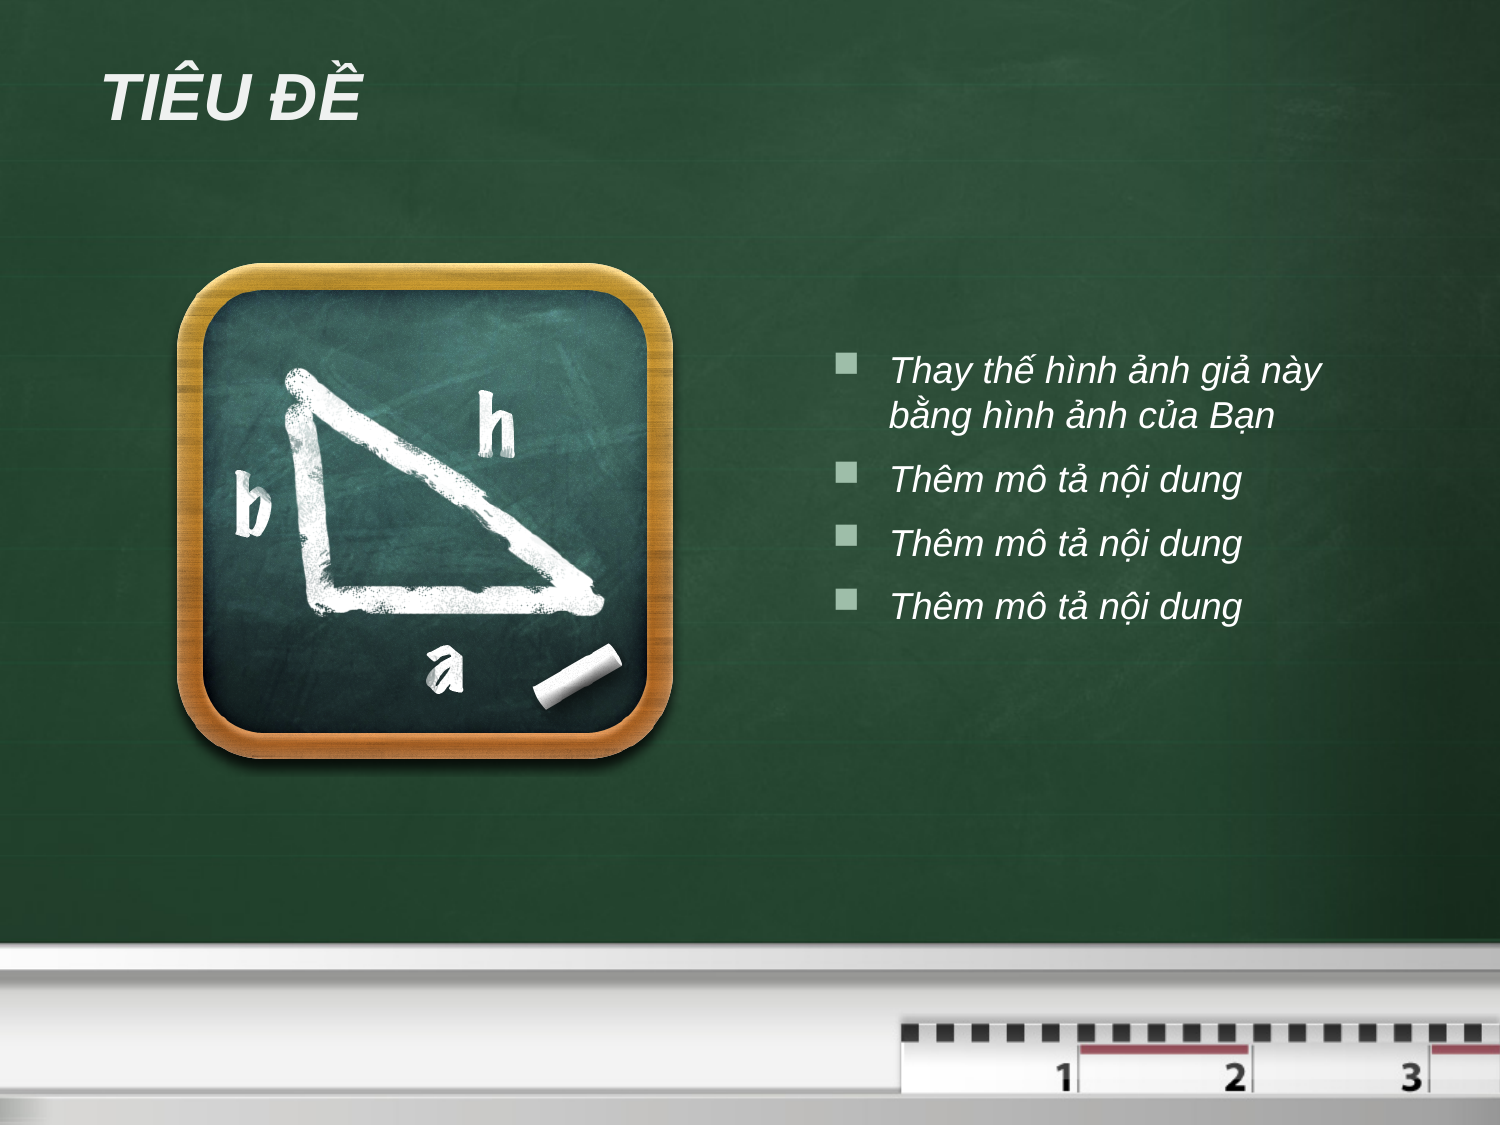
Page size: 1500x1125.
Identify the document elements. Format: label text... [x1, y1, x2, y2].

text_box Thay thế hình ảnh giả này bằng hình ảnh của Bạn Thêm mô tả nội dung Thêm mô tả nội dung Thêm mô tả nội dung [817, 331, 1384, 709]
text_box TIÊU ĐỀ [84, 40, 862, 148]
picture [0, 0, 1500, 1125]
